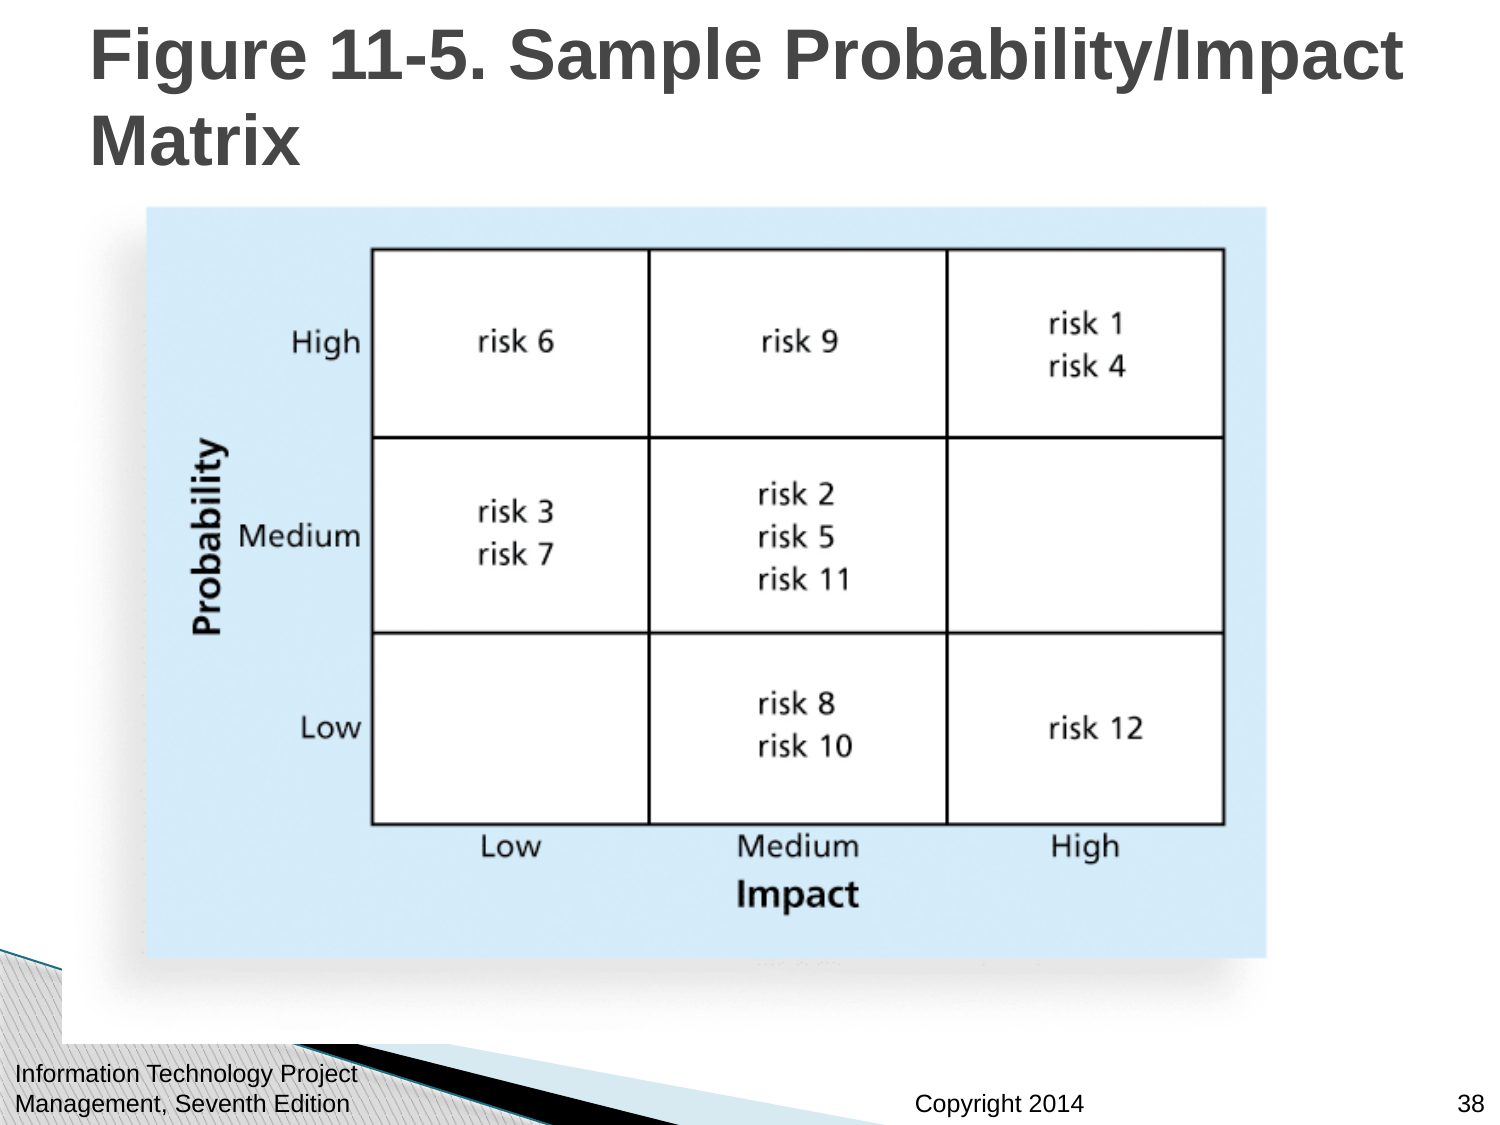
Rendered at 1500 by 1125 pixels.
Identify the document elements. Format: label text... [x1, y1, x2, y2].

slide_number 38 [1408, 1065, 1500, 1125]
footer Information Technology Project Management, Seventh Edition [0, 1065, 425, 1125]
title Figure 11-5. Sample Probability/Impact Matrix [75, 0, 1425, 188]
picture [62, 185, 1288, 1044]
